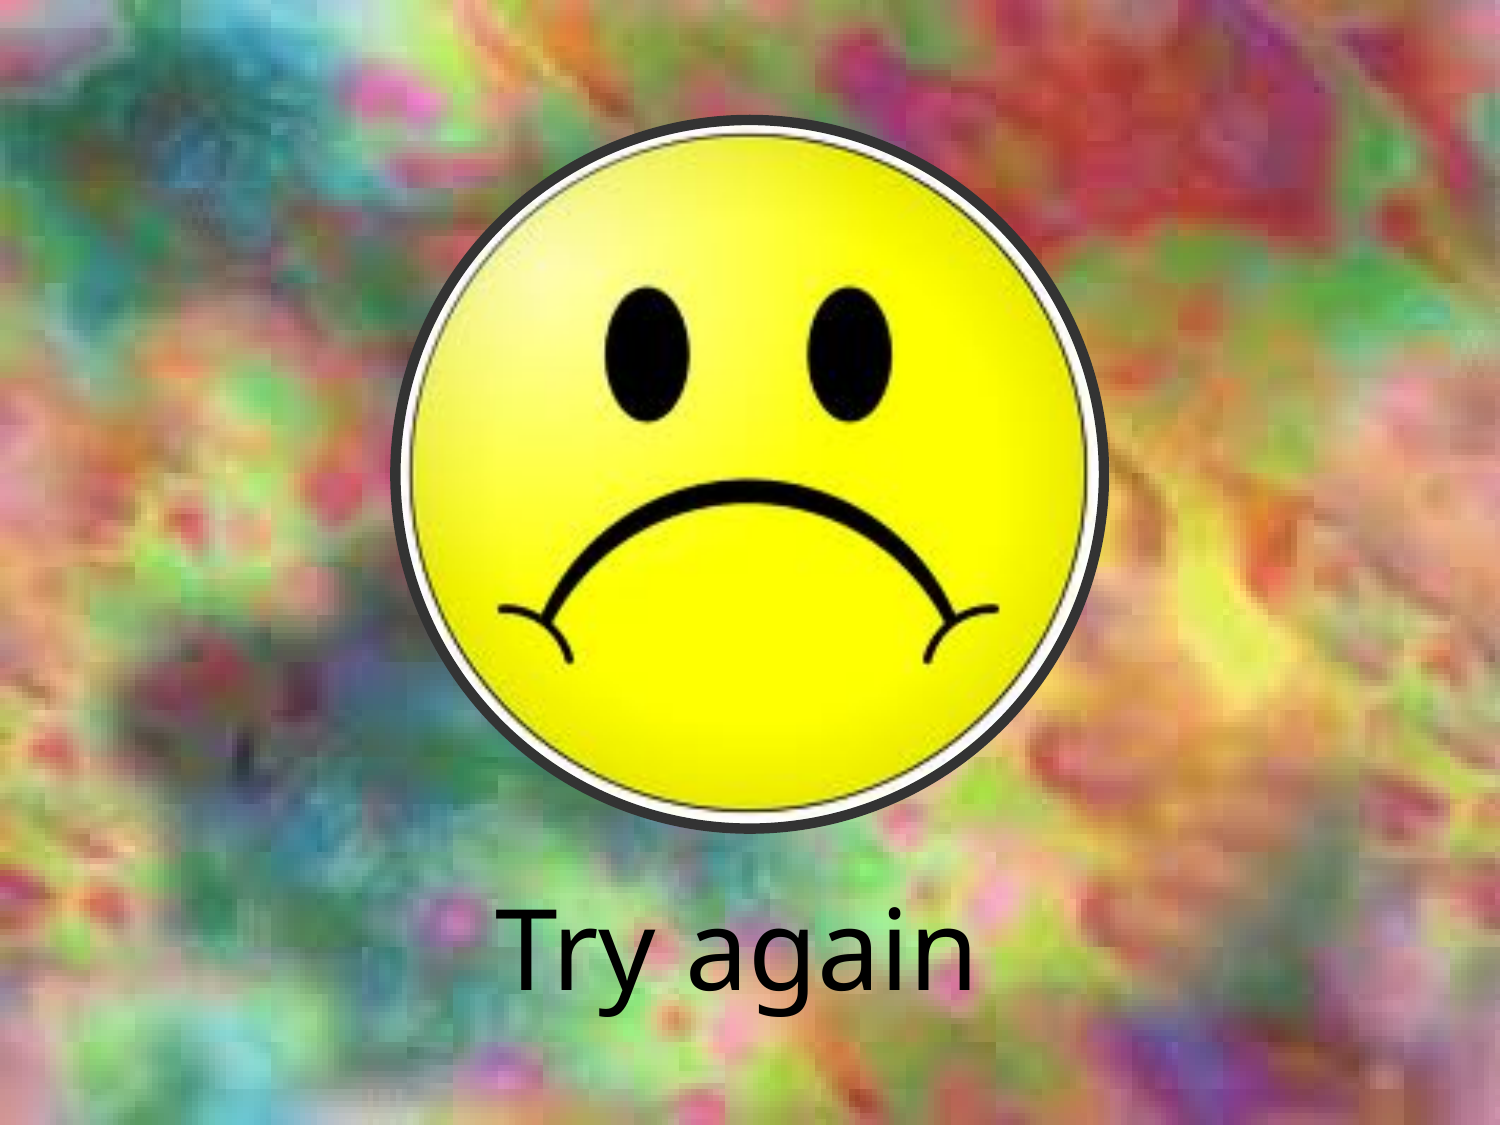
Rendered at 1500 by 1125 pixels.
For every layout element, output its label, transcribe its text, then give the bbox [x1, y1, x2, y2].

text_box Try again [480, 870, 995, 1020]
picture [0, 0, 1500, 1125]
